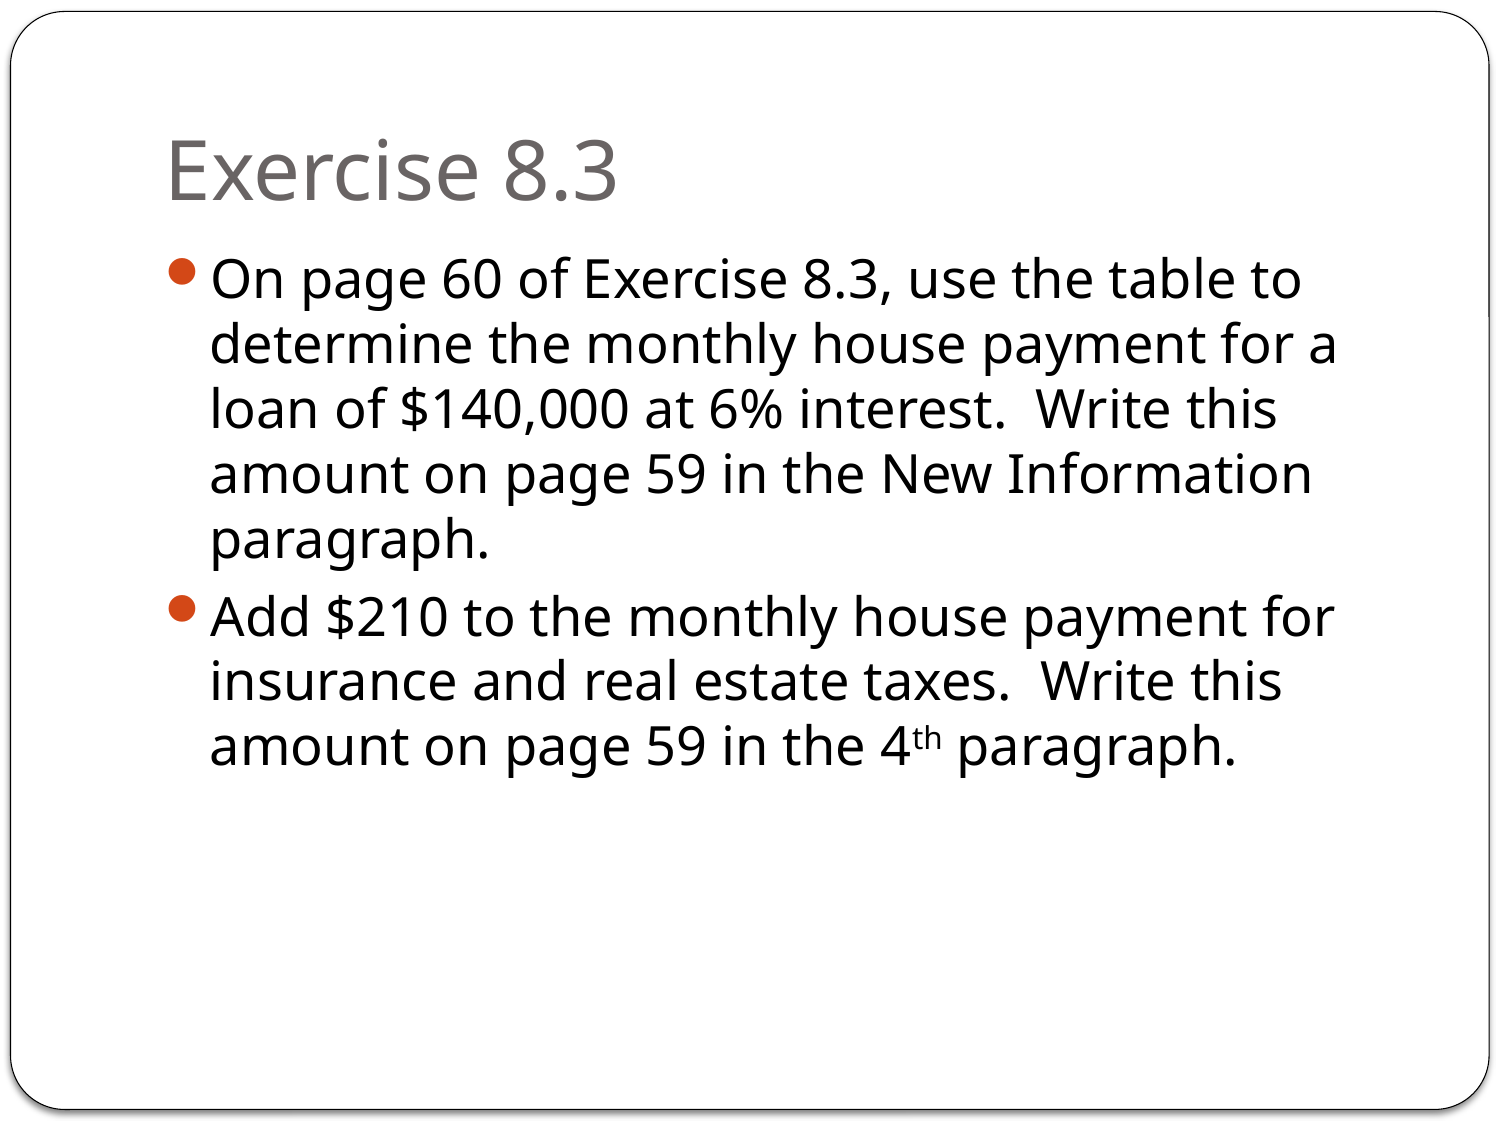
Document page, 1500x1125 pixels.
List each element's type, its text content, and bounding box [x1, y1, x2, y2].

title Exercise 8.3 [150, 45, 1425, 233]
list On page 60 of Exercise 8.3, use the table to determine the monthly house payment for a loan of $140,000 at 6% interest. Write this amount on page 59 in the New Information paragraph. Add $210 to the monthly house payment for insurance and real estate taxes. Write this amount on page 59 in the 4th paragraph. [150, 237, 1425, 988]
